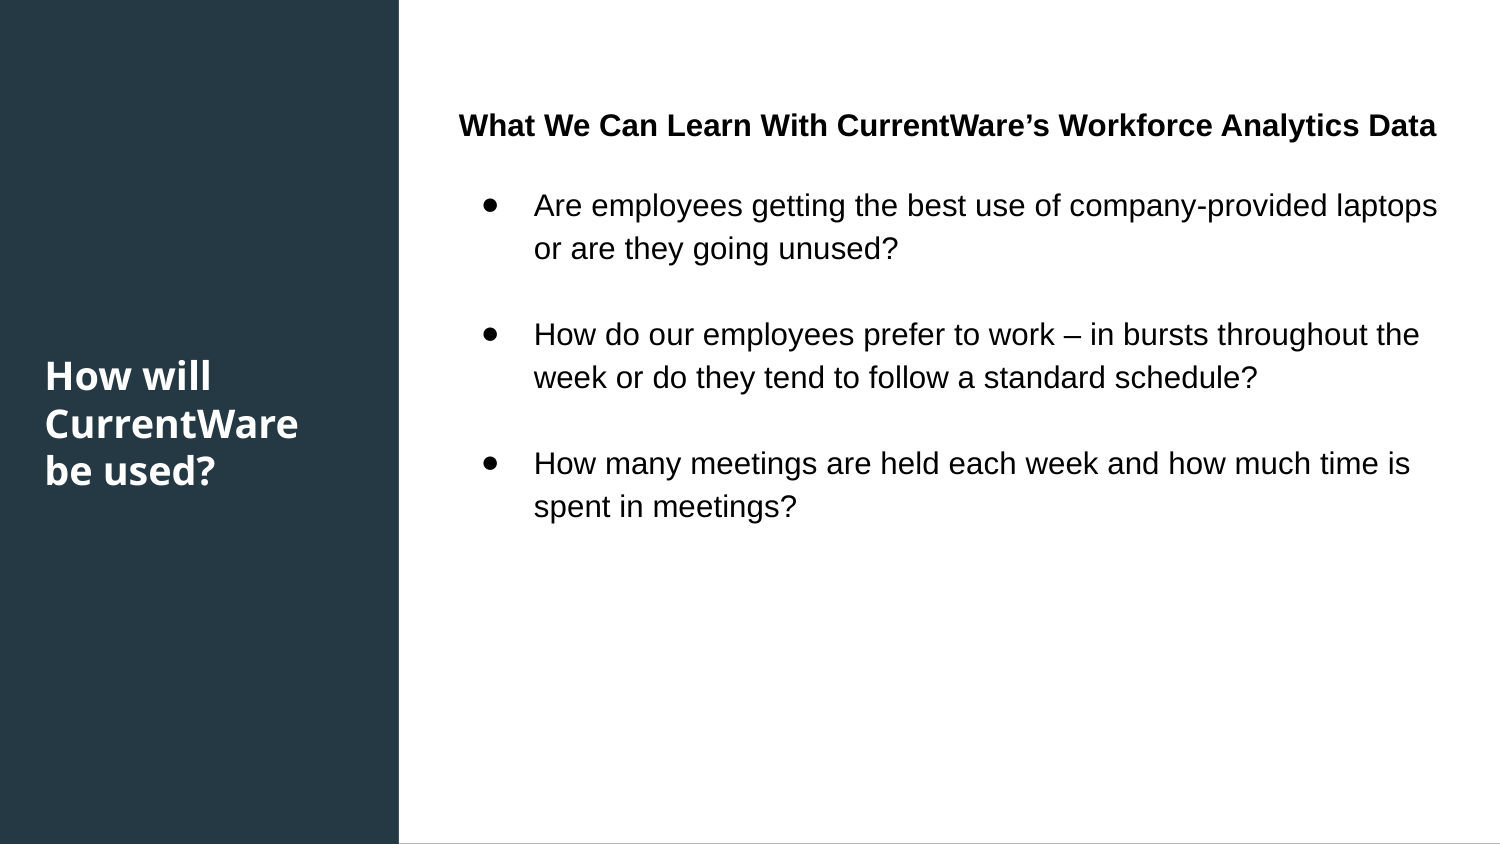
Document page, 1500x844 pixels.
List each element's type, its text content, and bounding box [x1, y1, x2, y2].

text_box What We Can Learn With CurrentWare’s Workforce Analytics Data Are employees getting the best use of company-provided laptops or are they going unused? How do our employees prefer to work – in bursts throughout the week or do they tend to follow a standard schedule? How many meetings are held each week and how much time is spent in meetings? [443, 84, 1465, 582]
title How will CurrentWare be used? [29, 336, 359, 509]
